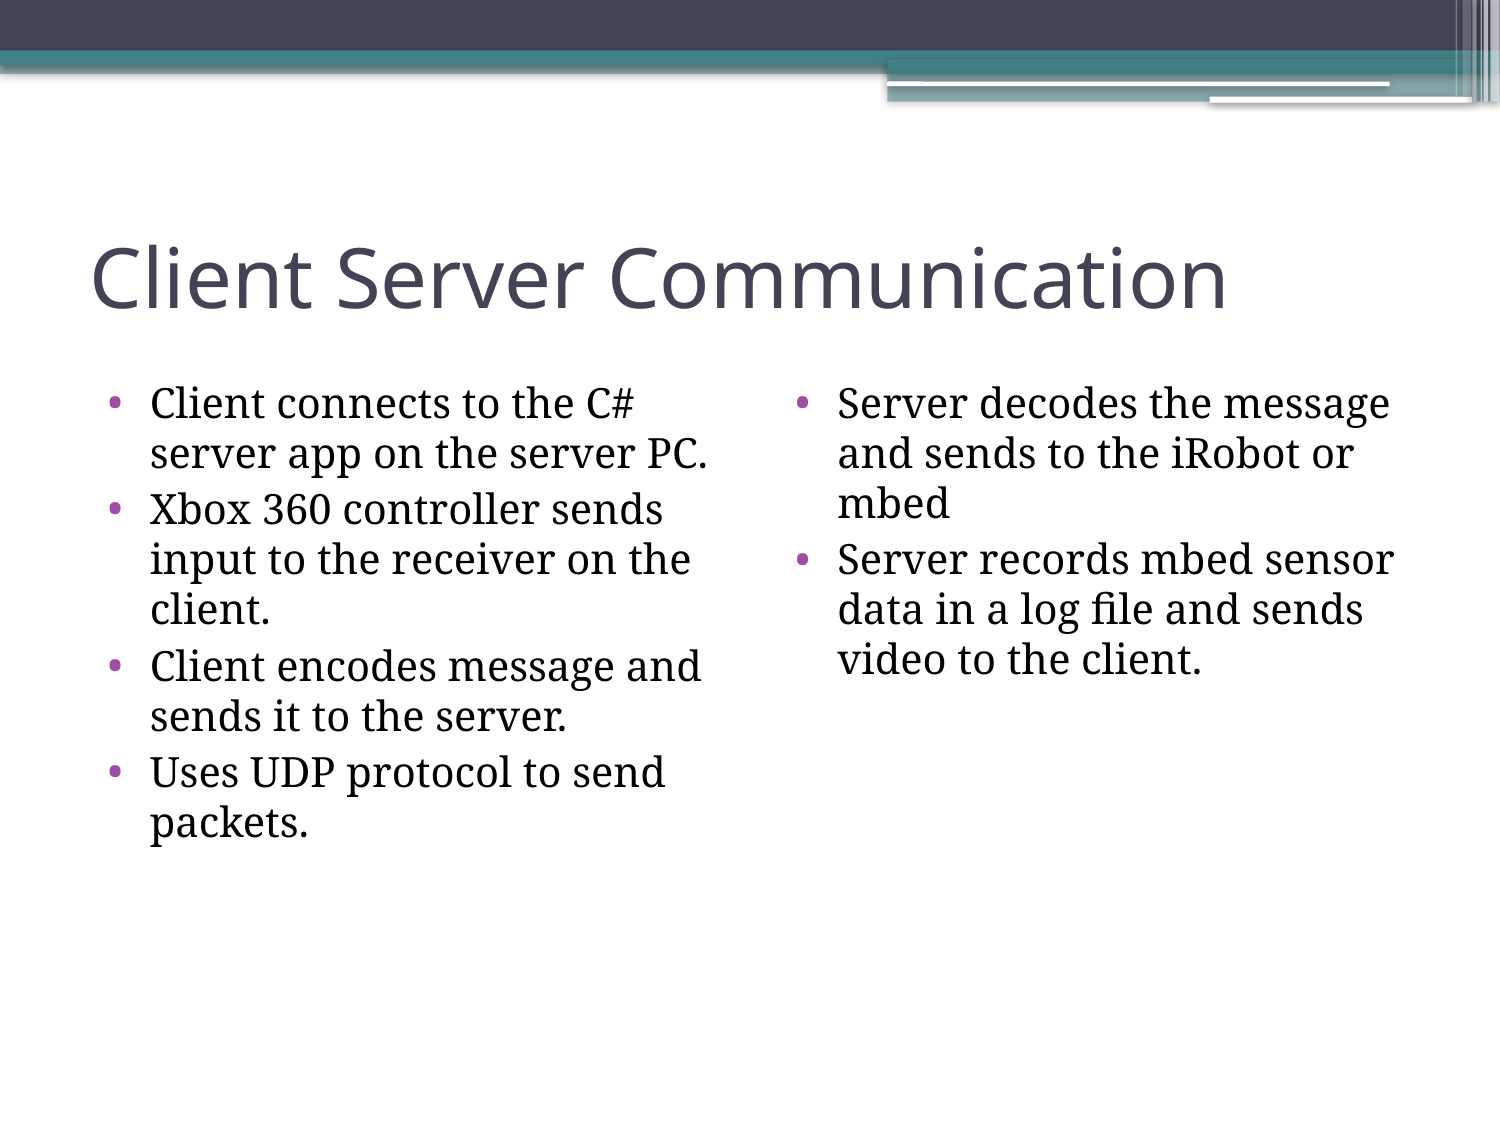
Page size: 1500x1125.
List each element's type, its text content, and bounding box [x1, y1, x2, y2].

list Server decodes the message and sends to the iRobot or mbed Server records mbed sensor data in a log file and sends video to the client. [762, 368, 1425, 1112]
title Client Server Communication [75, 187, 1425, 363]
list Client connects to the C# server app on the server PC. Xbox 360 controller sends input to the receiver on the client. Client encodes message and sends it to the server. Uses UDP protocol to send packets. [75, 368, 738, 1112]
